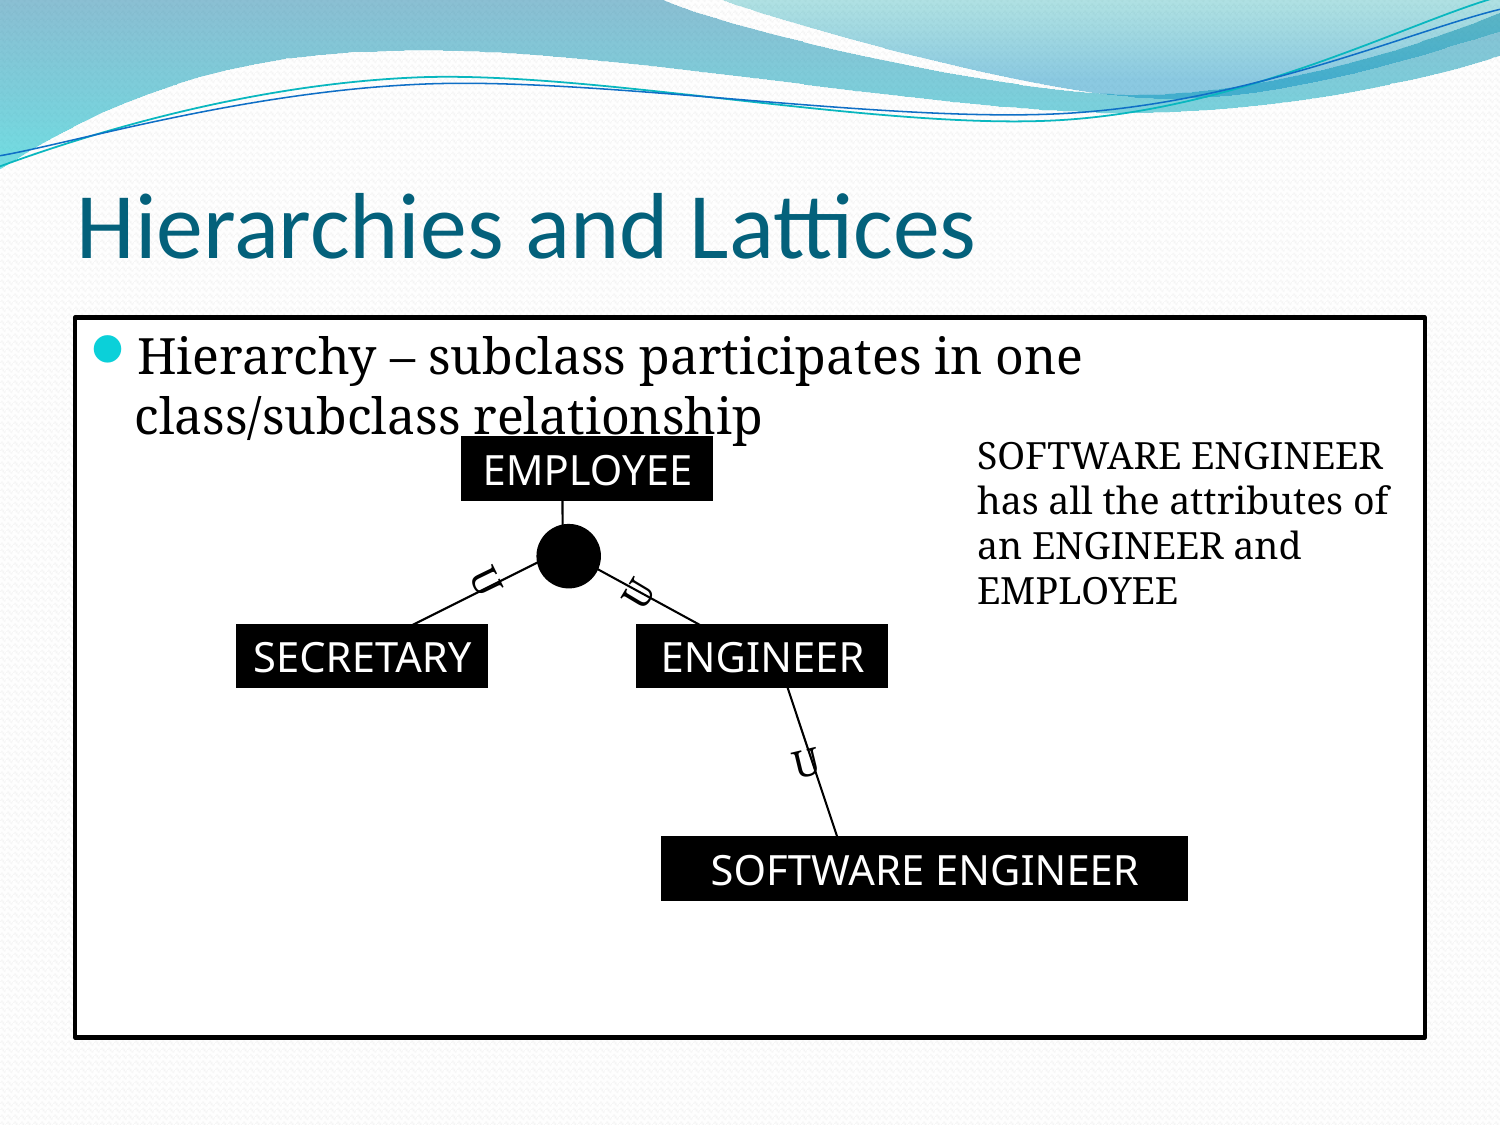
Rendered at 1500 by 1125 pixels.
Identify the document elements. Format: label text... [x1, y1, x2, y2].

text_box SECRETARY [237, 624, 488, 688]
text_box U [447, 539, 529, 623]
title Hierarchies and Lattices [76, 90, 1427, 278]
text_box U [595, 551, 679, 636]
text_box ENGINEER [637, 624, 888, 688]
text_box SOFTWARE ENGINEER has all the attributes of an ENGINEER and EMPLOYEE [962, 424, 1413, 620]
text_box [537, 524, 600, 588]
text_box SOFTWARE ENGINEER [662, 837, 1188, 900]
text_box EMPLOYEE [462, 437, 713, 500]
text_box U [768, 725, 844, 799]
list Hierarchy – subclass participates in one class/subclass relationship [73, 315, 1427, 1040]
